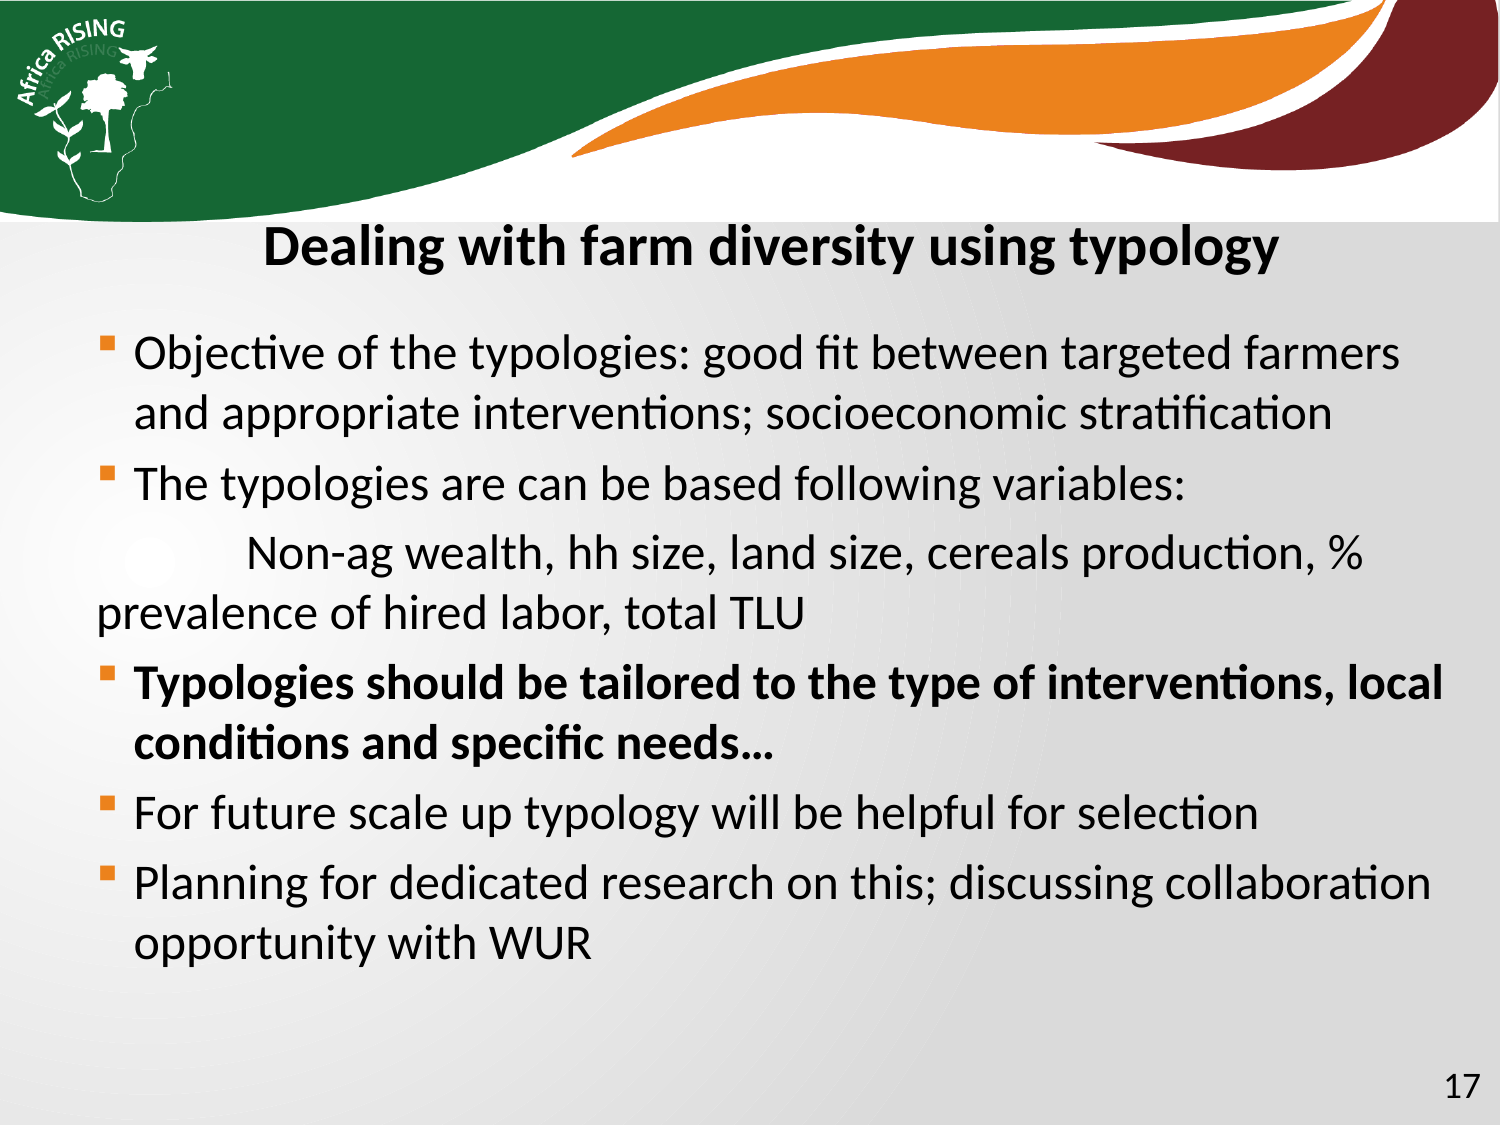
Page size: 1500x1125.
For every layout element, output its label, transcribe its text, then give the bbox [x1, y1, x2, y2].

list Dealing with farm diversity using typology [62, 200, 1463, 312]
picture [0, 0, 1499, 222]
list Objective of the typologies: good fit between targeted farmers and appropriate interventions; socioeconomic stratification The typologies are can be based following variables: Non-ag wealth, hh size, land size, cereals production, % prevalence of hired labor, total TLU Typologies should be tailored to the type of interventions, local conditions and specific needs… For future scale up typology will be helpful for selection Planning for dedicated research on this; discussing collaboration opportunity with WUR [62, 312, 1463, 1088]
slide_number 17 [1424, 1049, 1500, 1116]
